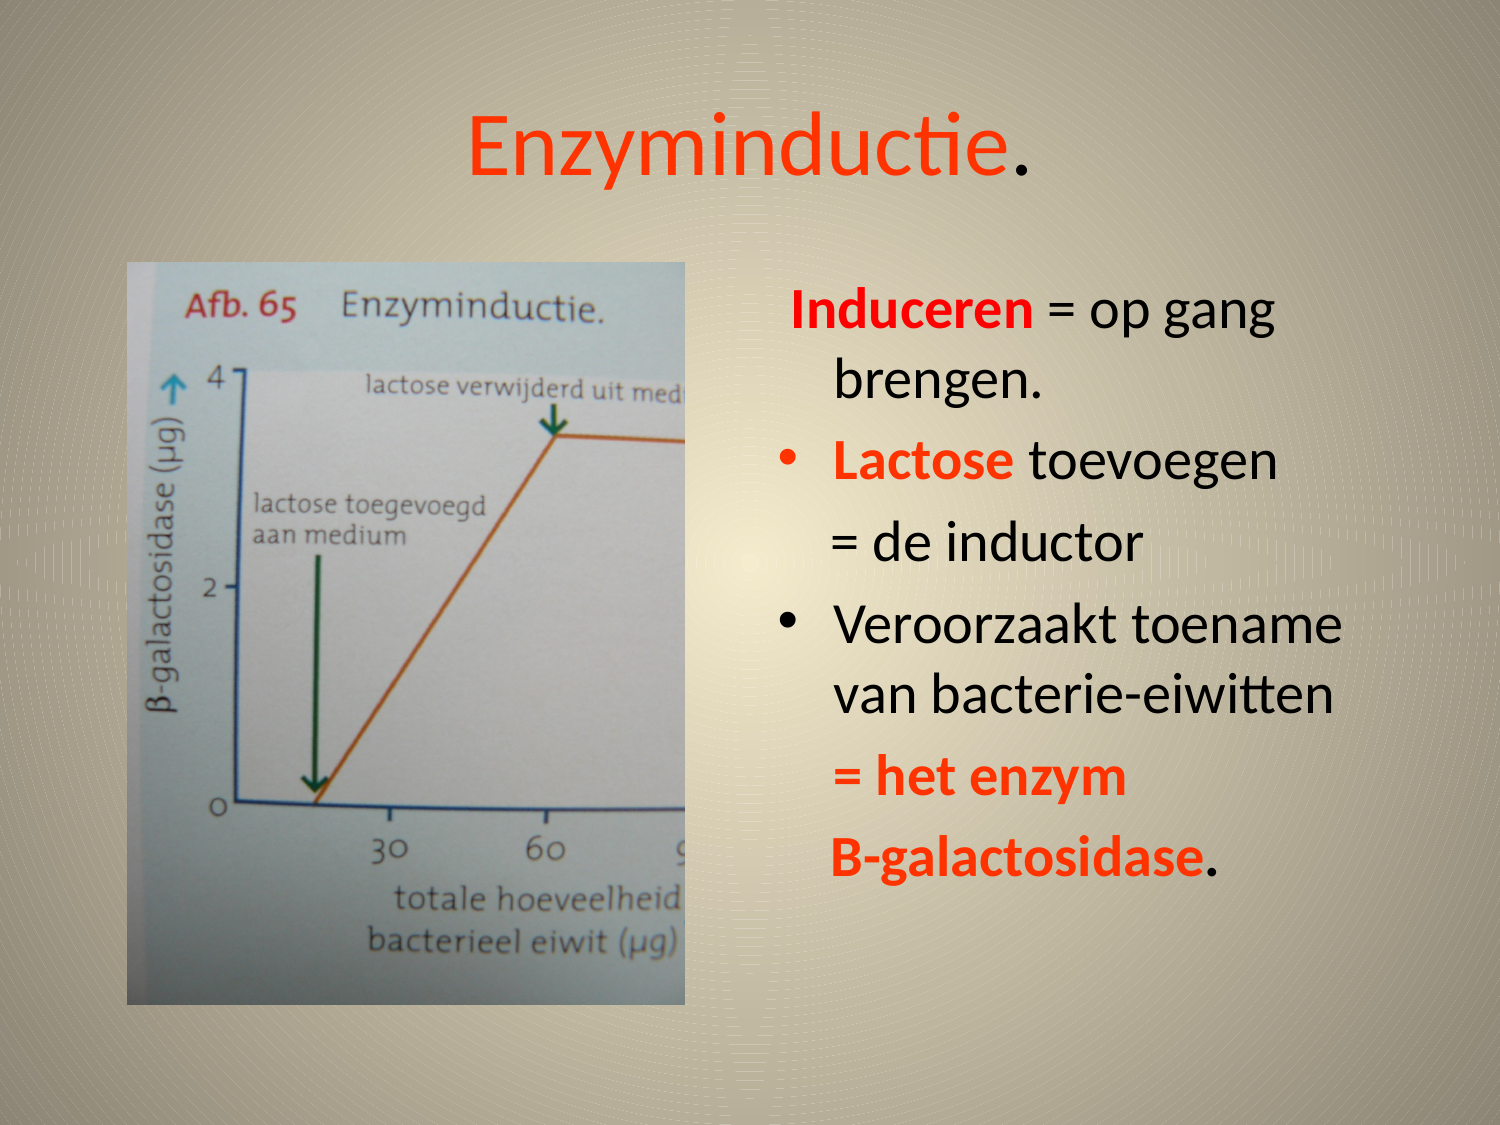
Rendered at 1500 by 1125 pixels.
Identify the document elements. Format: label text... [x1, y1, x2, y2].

list Induceren = op gang brengen. Lactose toevoegen = de inductor Veroorzaakt toename van bacterie-eiwitten = het enzym B-galactosidase. [762, 262, 1425, 1005]
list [127, 262, 685, 1006]
title Enzyminductie. [75, 45, 1425, 233]
